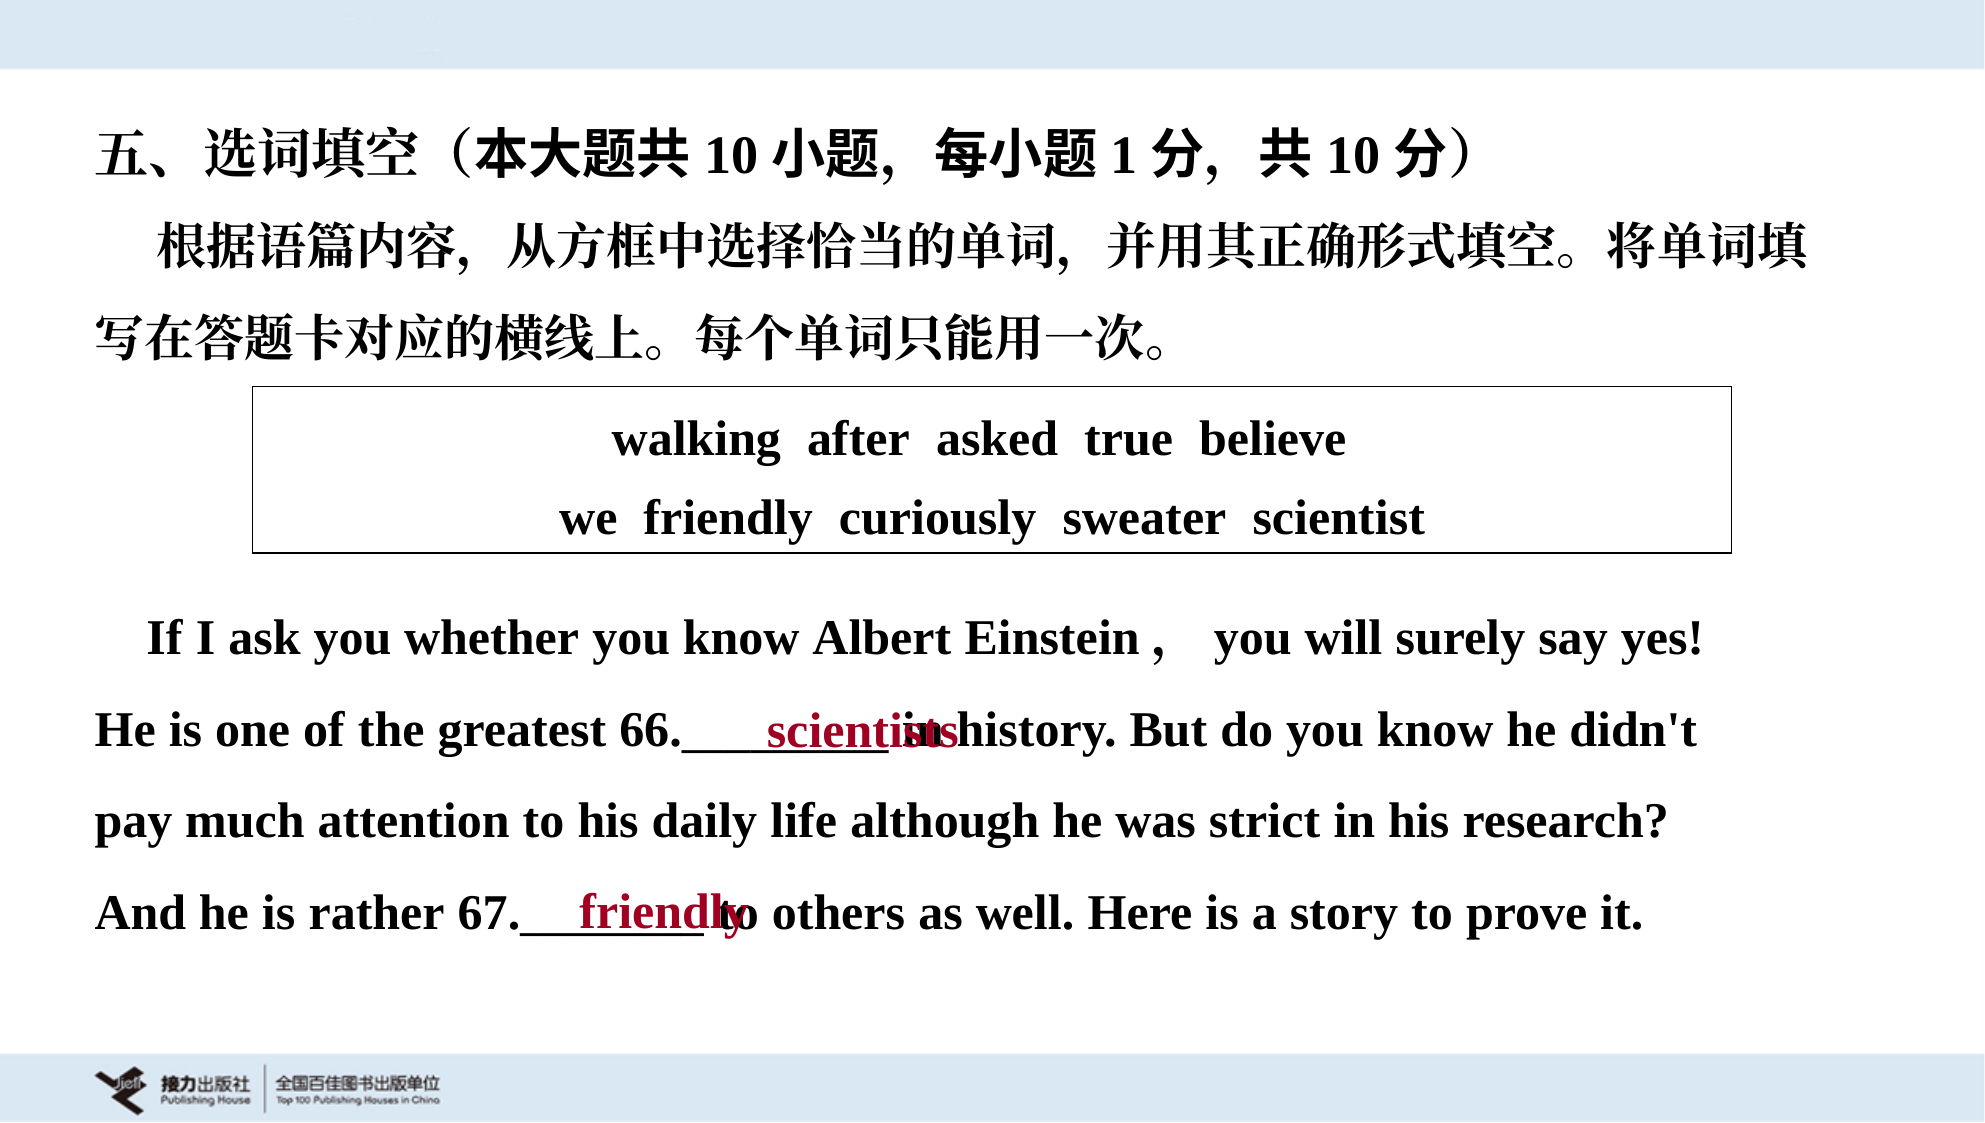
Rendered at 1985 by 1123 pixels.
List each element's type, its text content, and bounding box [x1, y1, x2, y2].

text_box scientists [748, 670, 977, 758]
text_box 五、选词填空（本大题共10小题，每小题1分，共10分） [94, 88, 1892, 183]
text_box friendly [561, 851, 767, 939]
text_box 根据语篇内容，从方框中选择恰当的单词，并用其正确形式填空。将单词填 写在答题卡对应的横线上。每个单词只能用一次。 [94, 183, 1892, 367]
text_box If I ask you whether you know Albert Einstein，you will surely say yes! He is one of the greatest 66._________ in history. But do you know he didn't pay much attention to his daily life although he was strict in his research? And he is rather 67.________ to others as well. Here is a story to prove it. [94, 573, 1892, 940]
table_header walking after asked true believe we friendly curiously sweater scientist [253, 387, 1731, 552]
picture [0, 0, 1985, 1122]
